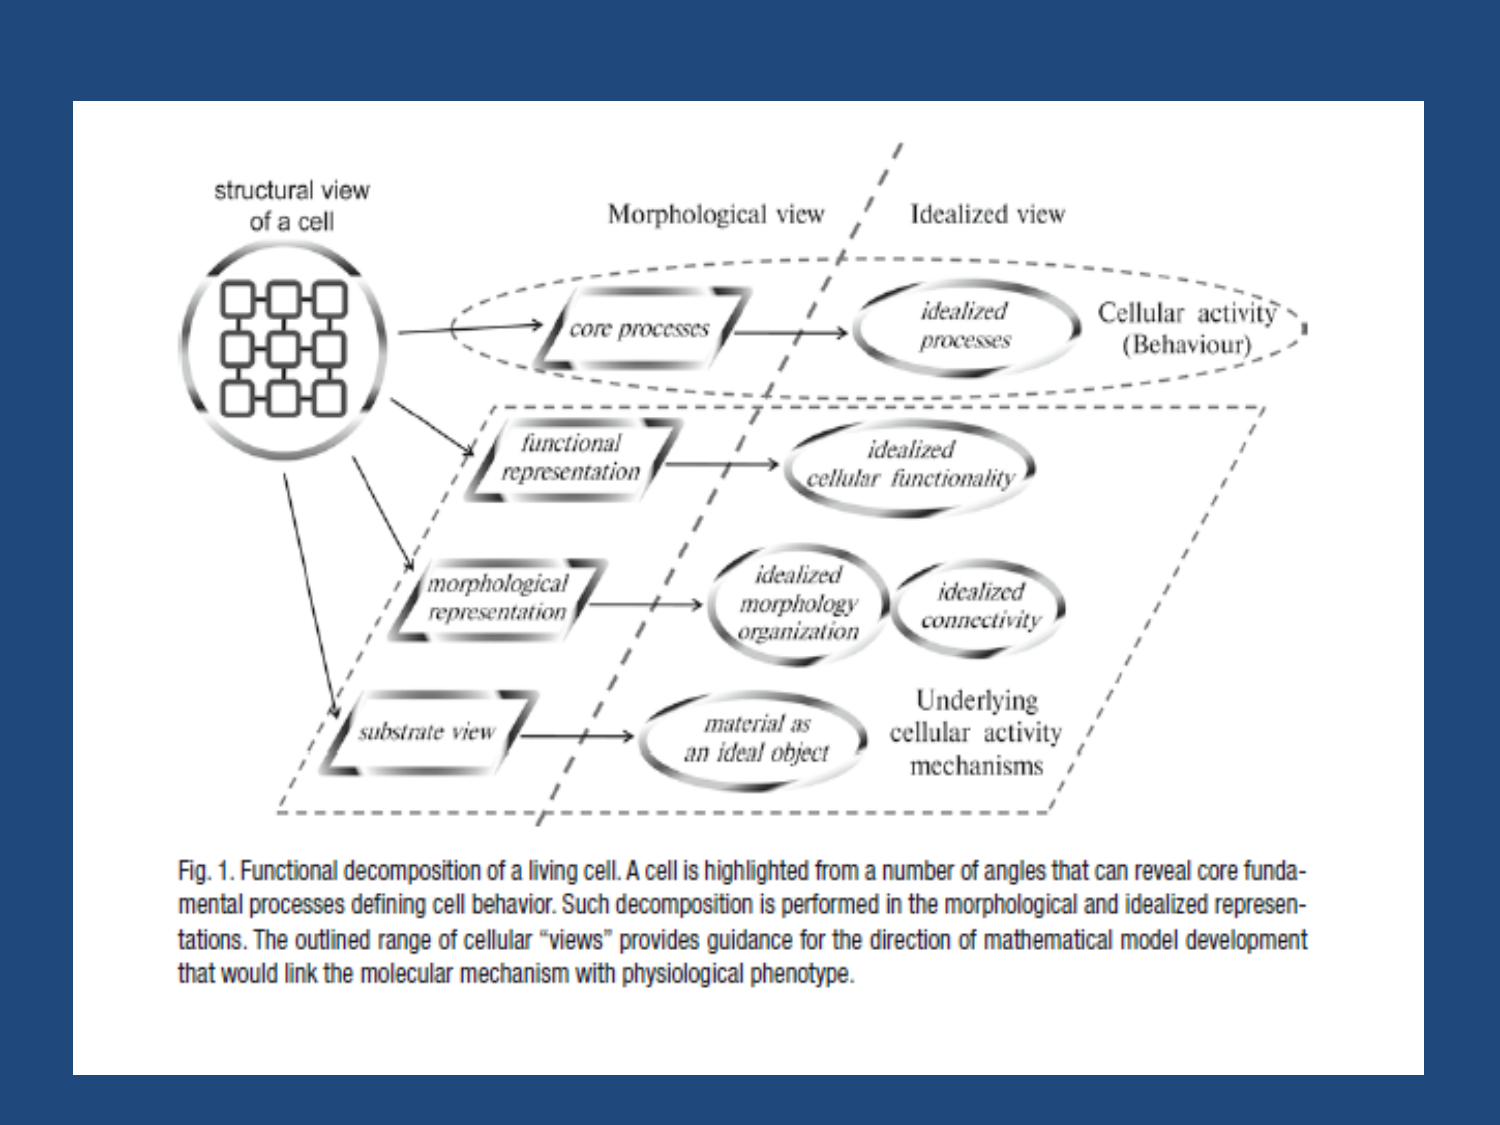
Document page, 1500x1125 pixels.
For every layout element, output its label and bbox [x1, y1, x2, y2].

picture [73, 101, 1424, 1075]
